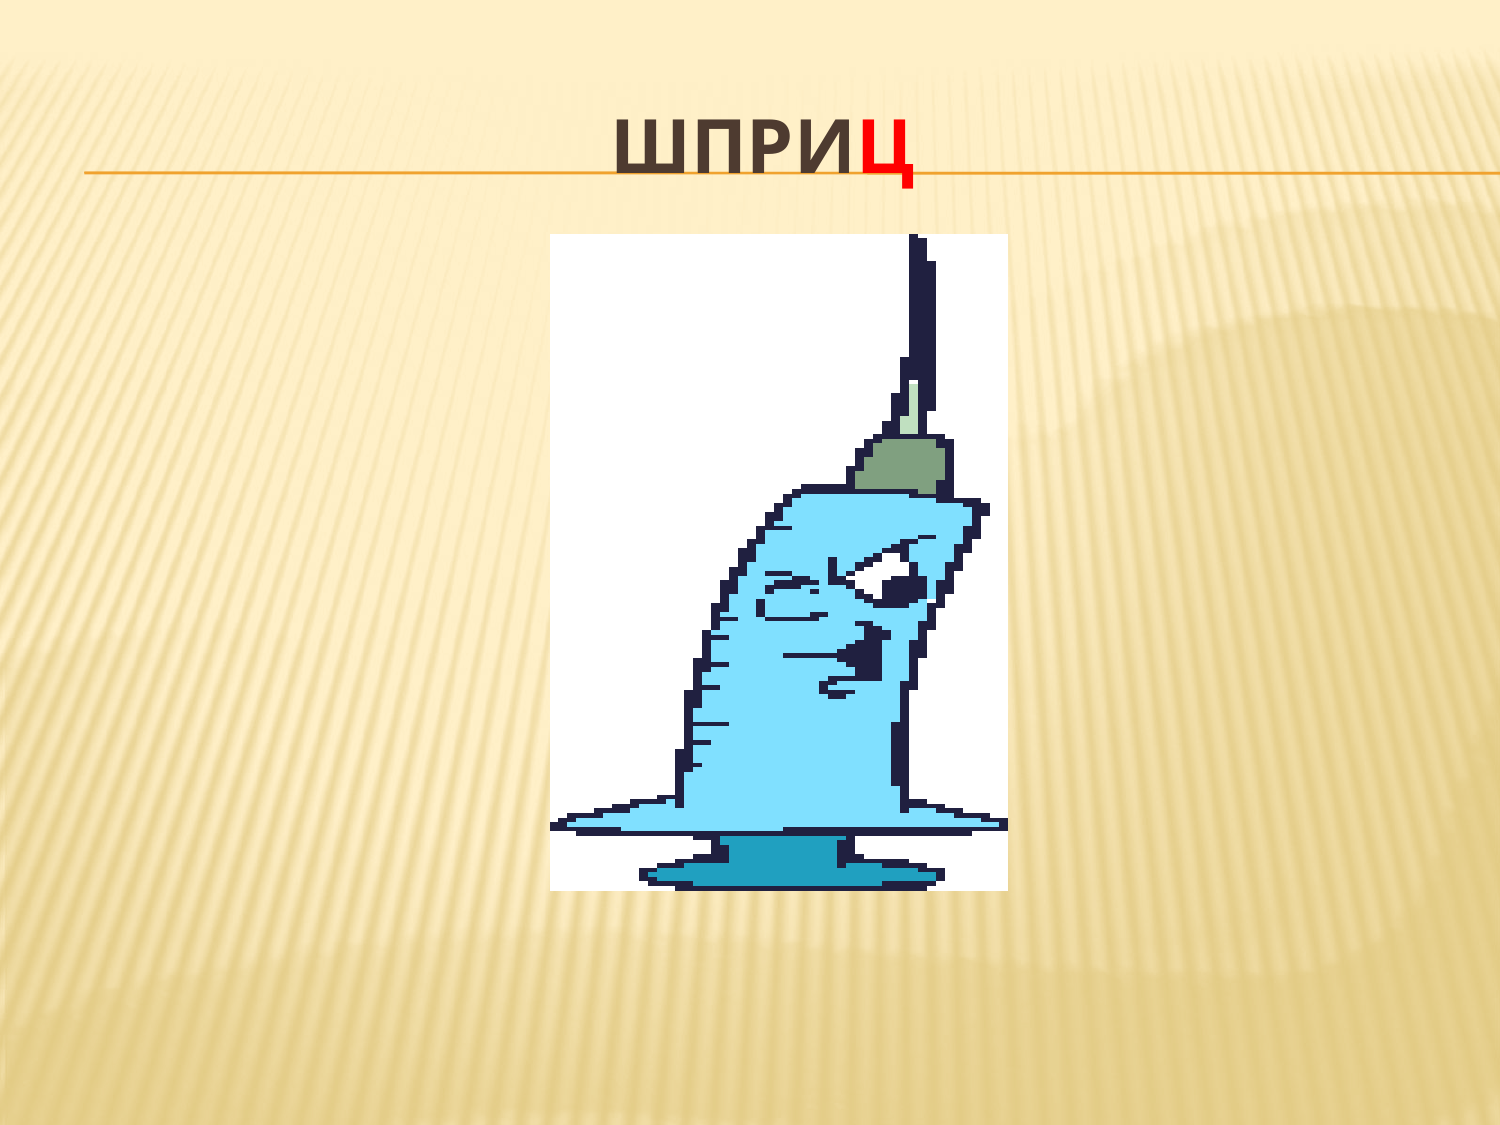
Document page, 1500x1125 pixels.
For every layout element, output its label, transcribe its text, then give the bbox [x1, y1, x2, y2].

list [550, 234, 1009, 891]
title шприц [50, 75, 1475, 213]
